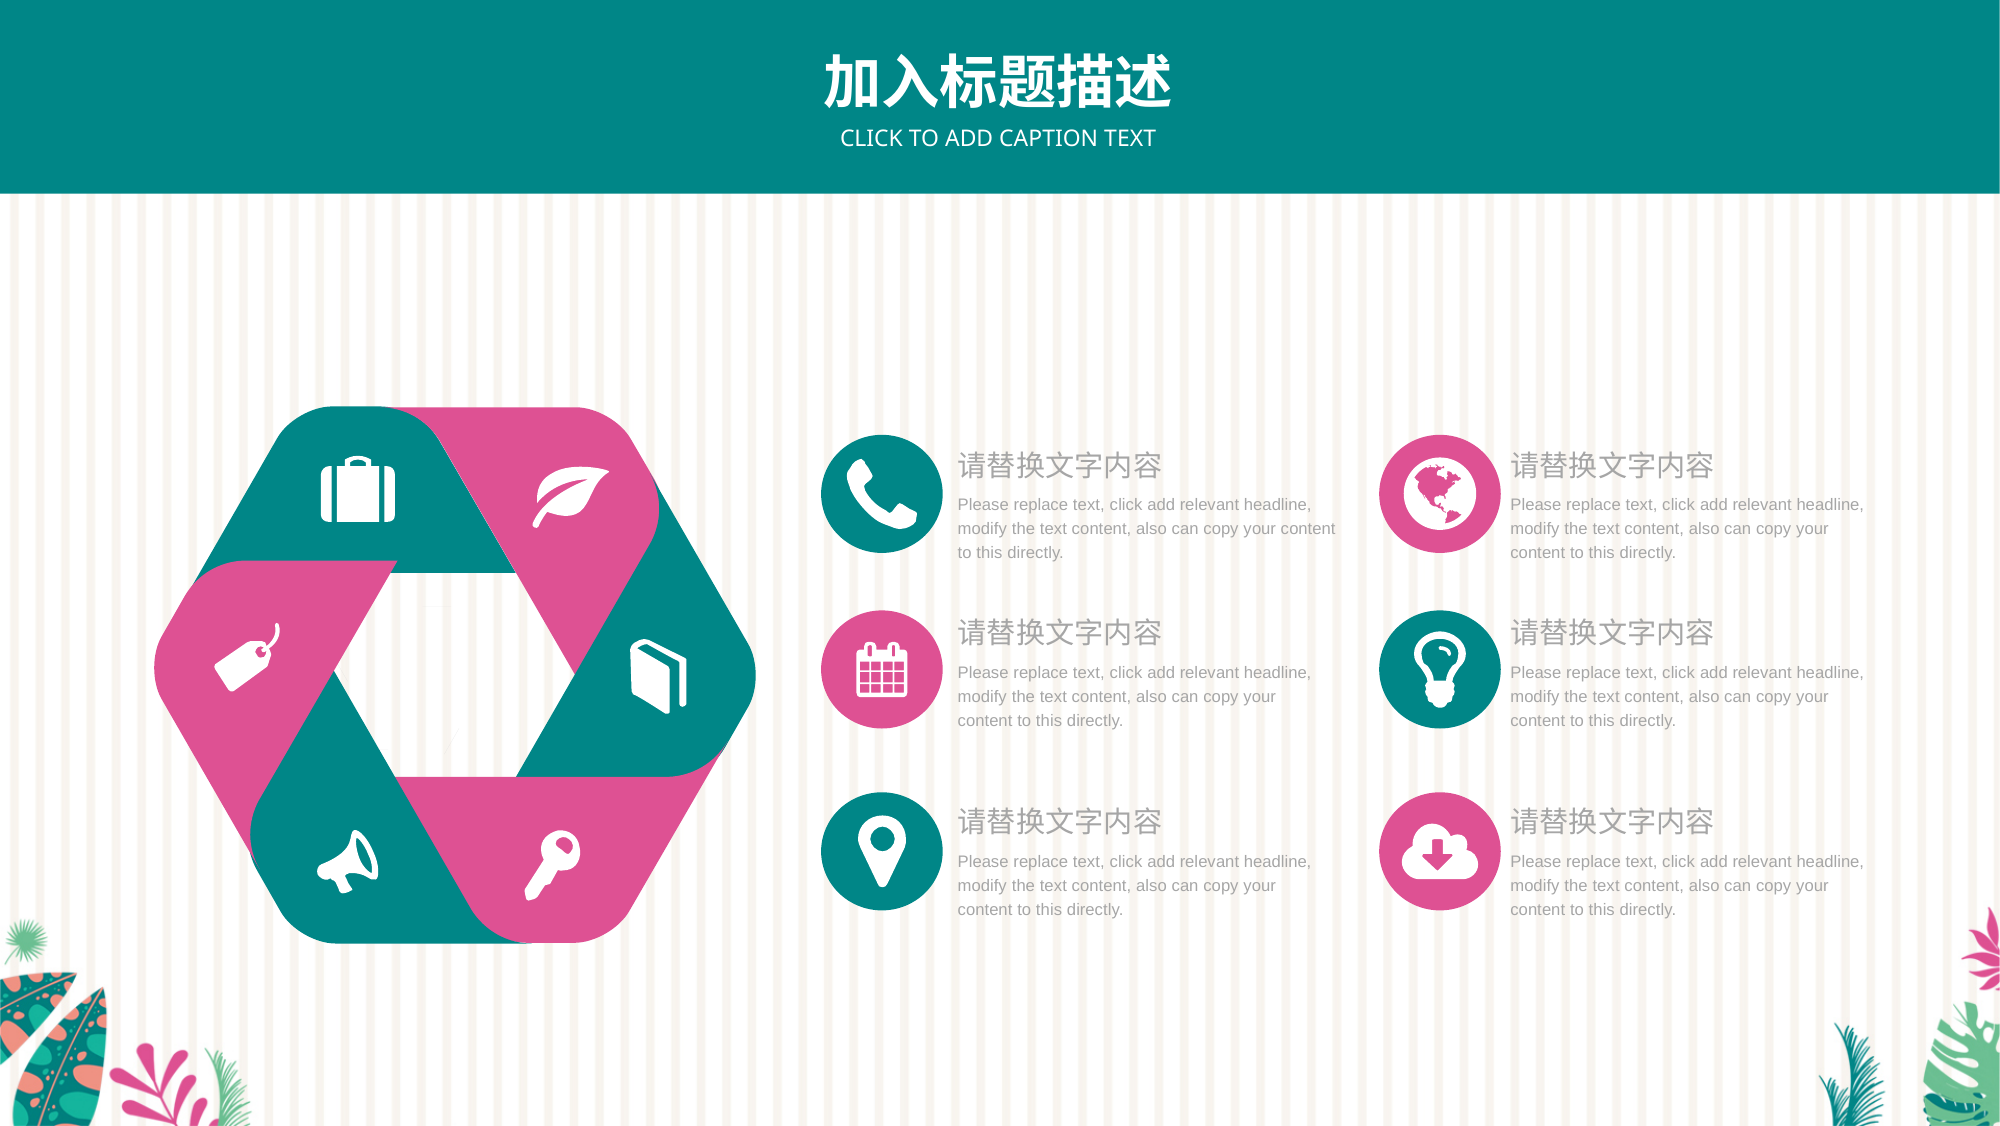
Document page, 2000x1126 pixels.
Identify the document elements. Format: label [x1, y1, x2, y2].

text_box [0, 0, 2000, 194]
picture [0, 194, 2000, 1126]
text_box [151, 406, 759, 944]
text_box [820, 434, 1887, 927]
